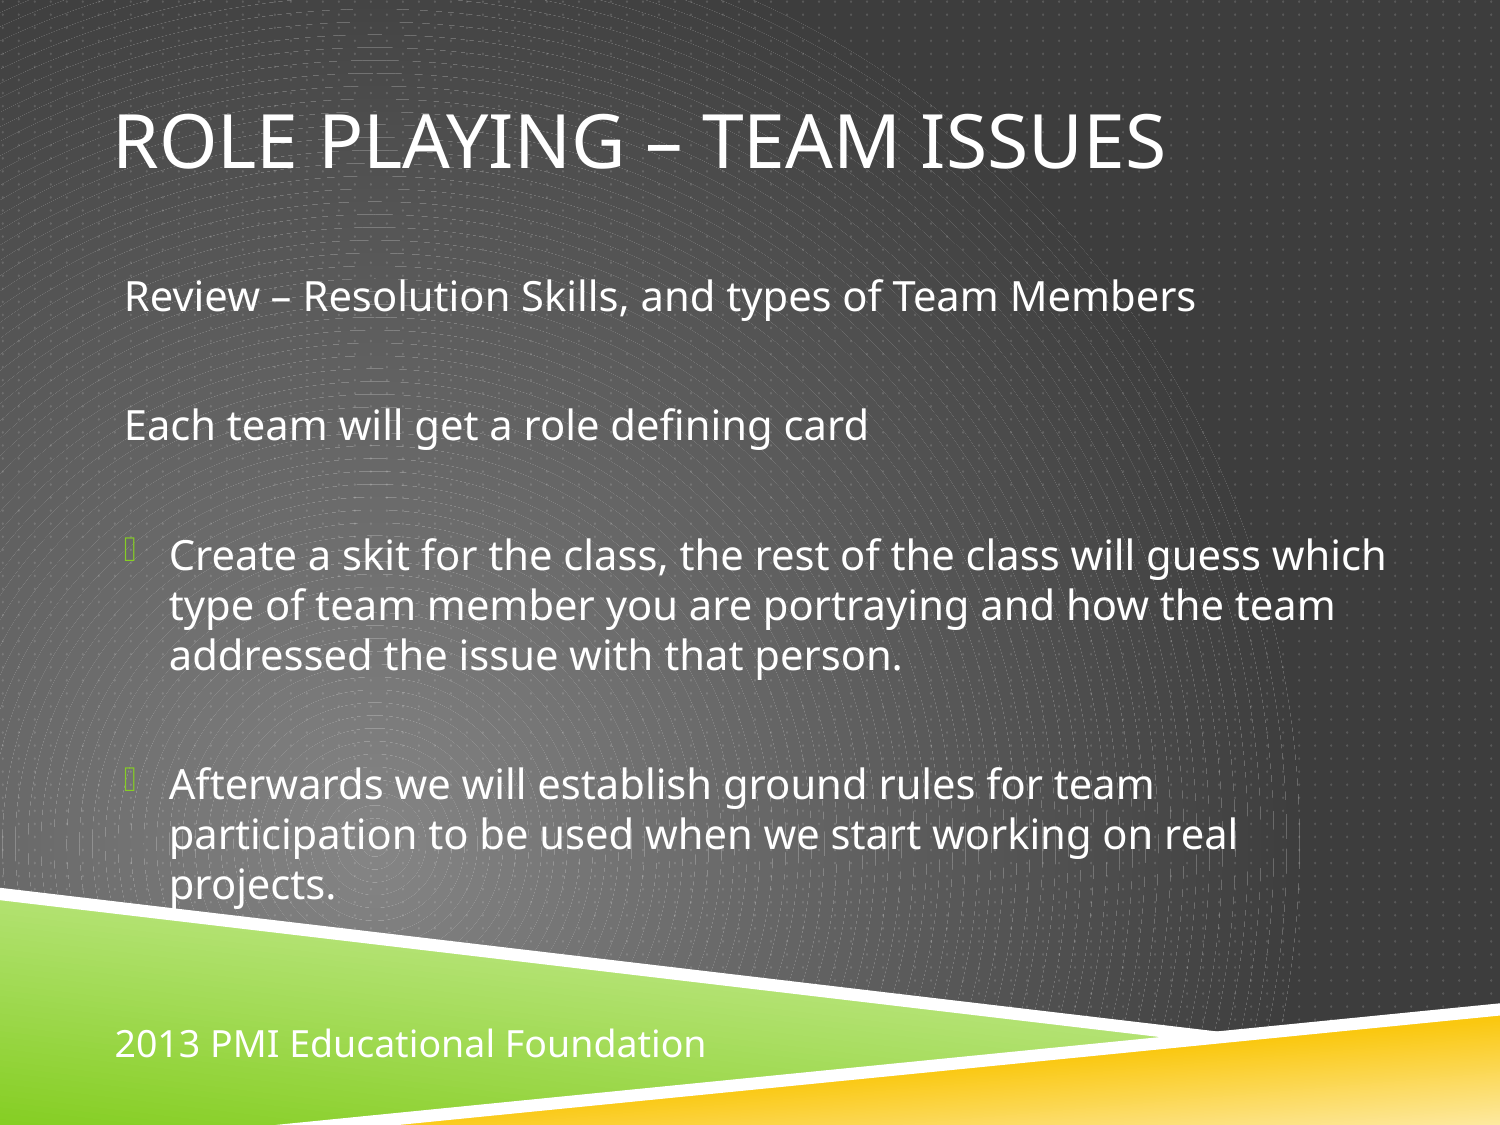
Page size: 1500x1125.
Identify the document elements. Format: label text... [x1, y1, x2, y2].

list Review – Resolution Skills, and types of Team Members Each team will get a role defining card Create a skit for the class, the rest of the class will guess which type of team member you are portraying and how the team addressed the issue with that person. Afterwards we will establish ground rules for team participation to be used when we start working on real projects. [112, 262, 1388, 875]
title Role Playing – team issues [112, 45, 1388, 233]
text_box 2013 PMI Educational Foundation [99, 1012, 1375, 1073]
